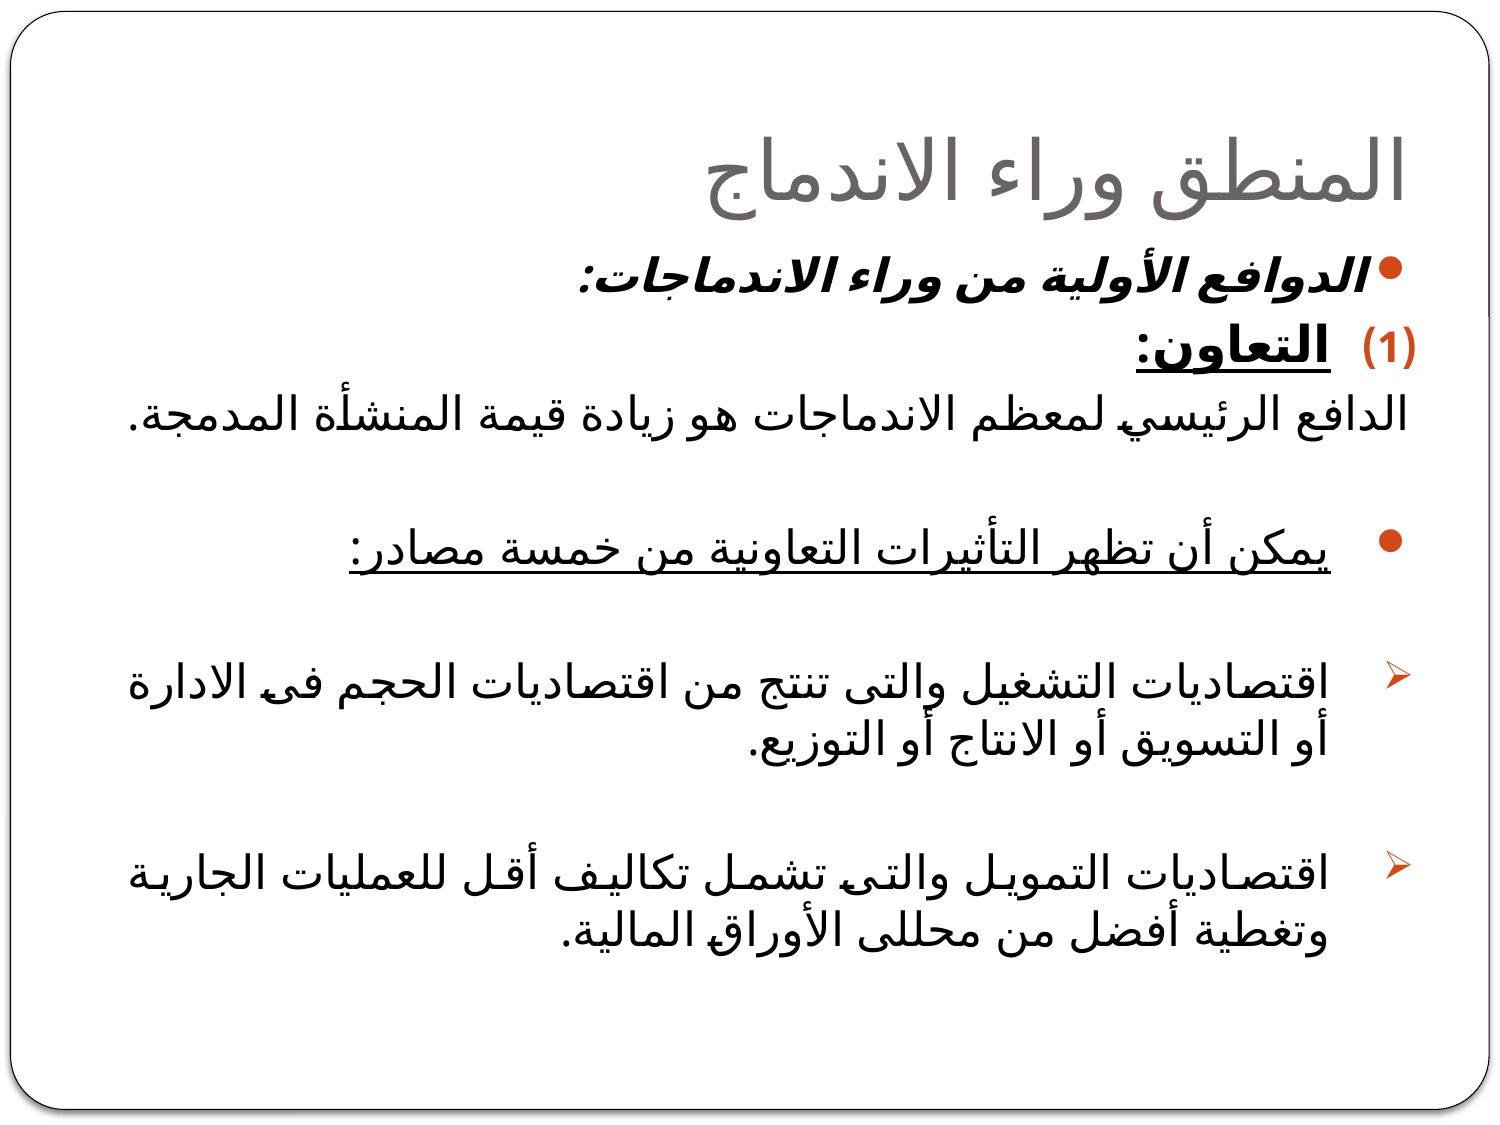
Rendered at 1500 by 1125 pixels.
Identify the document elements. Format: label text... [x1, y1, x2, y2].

title المنطق وراء الاندماج [150, 45, 1425, 233]
list الدوافع الأولية من وراء الاندماجات: التعاون: الدافع الرئيسي لمعظم الاندماجات هو زيادة قيمة المنشأة المدمجة. يمكن أن تظهر التأثيرات التعاونية من خمسة مصادر: اقتصاديات التشغيل والتى تنتج من اقتصاديات الحجم فى الادارة أو التسويق أو الانتاج أو التوزيع. اقتصاديات التمويل والتى تشمل تكاليف أقل للعمليات الجارية وتغطية أفضل من محللى الأوراق المالية. [112, 237, 1425, 988]
